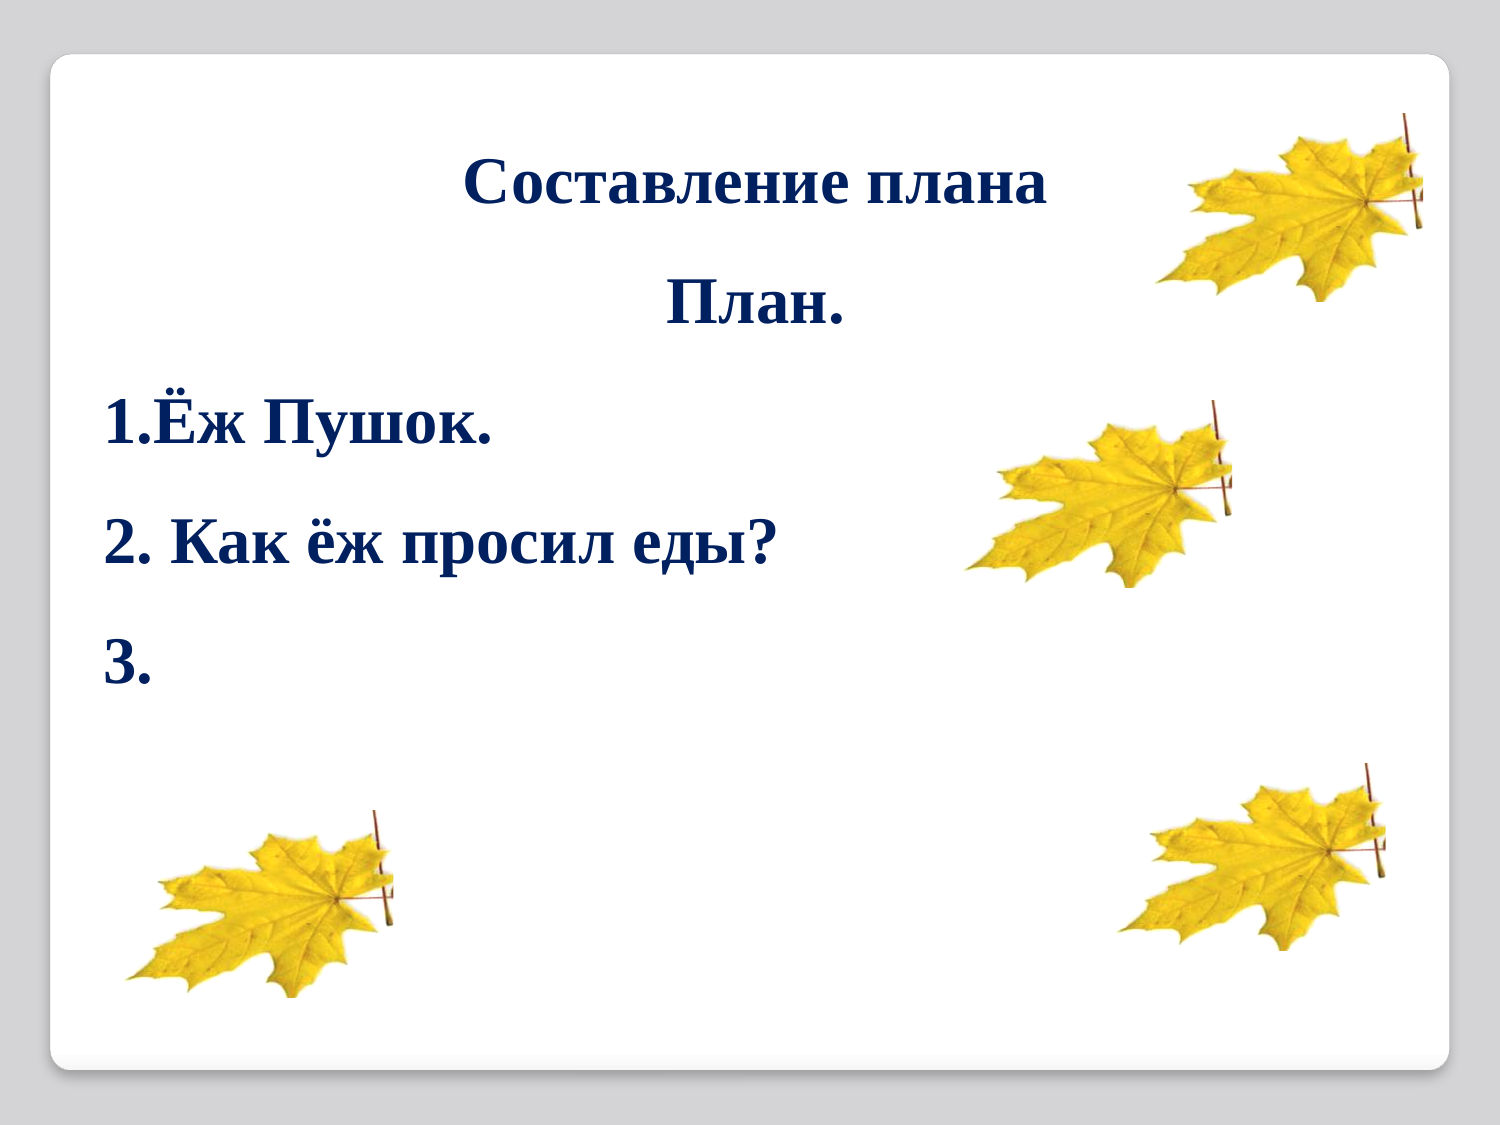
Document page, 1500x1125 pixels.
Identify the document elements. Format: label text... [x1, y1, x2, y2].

text_box Составление плана План. 1.Ёж Пушок. 2. Как ёж просил еды? 3. [88, 90, 1424, 705]
picture [1115, 763, 1386, 951]
picture [962, 400, 1233, 589]
picture [1153, 113, 1424, 302]
picture [123, 810, 394, 999]
